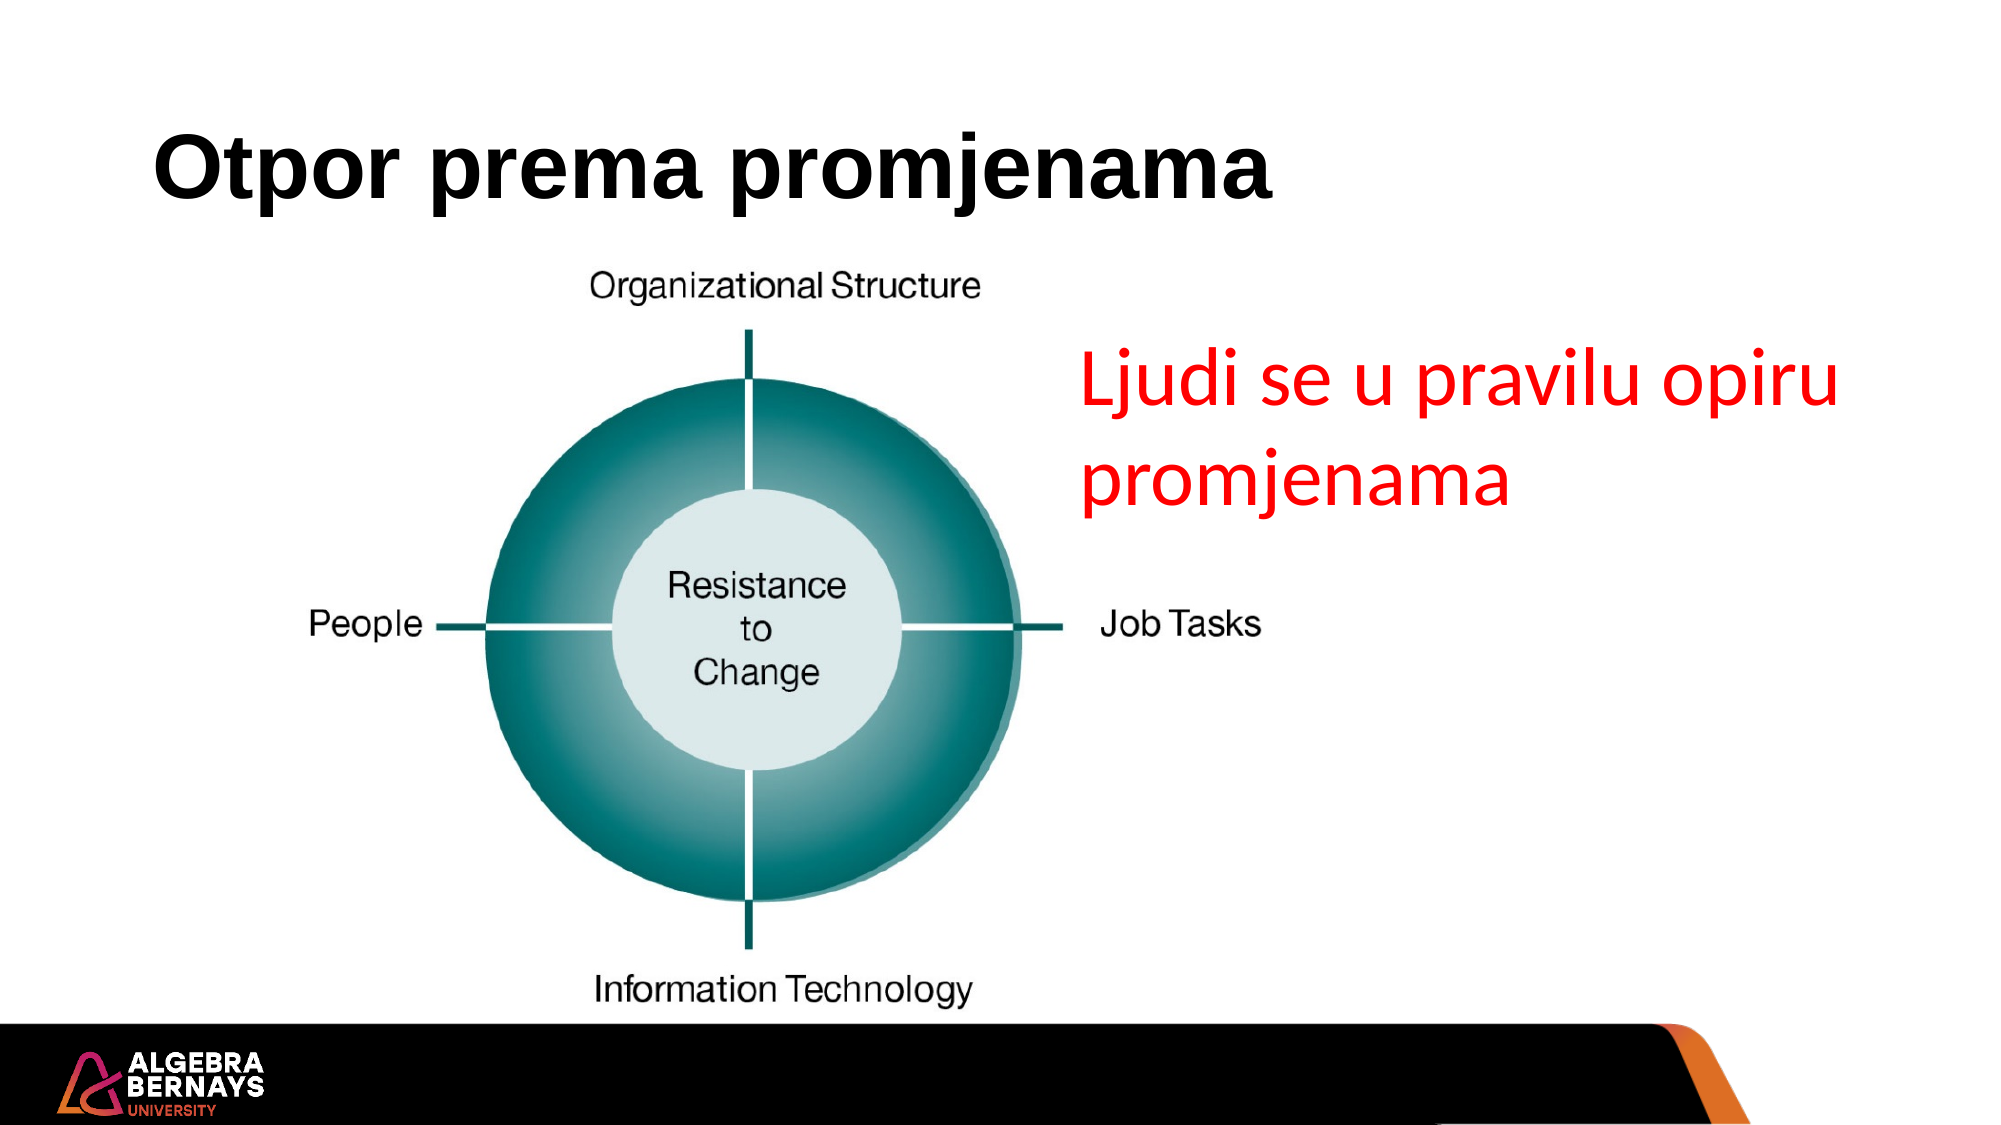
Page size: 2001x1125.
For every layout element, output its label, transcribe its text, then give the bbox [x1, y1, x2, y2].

picture [0, 1023, 1958, 1125]
title Otpor prema promjenama [137, 67, 1863, 271]
picture [306, 266, 1265, 1013]
text_box Ljudi se u pravilu opiru promjenama [1265, 314, 1952, 530]
